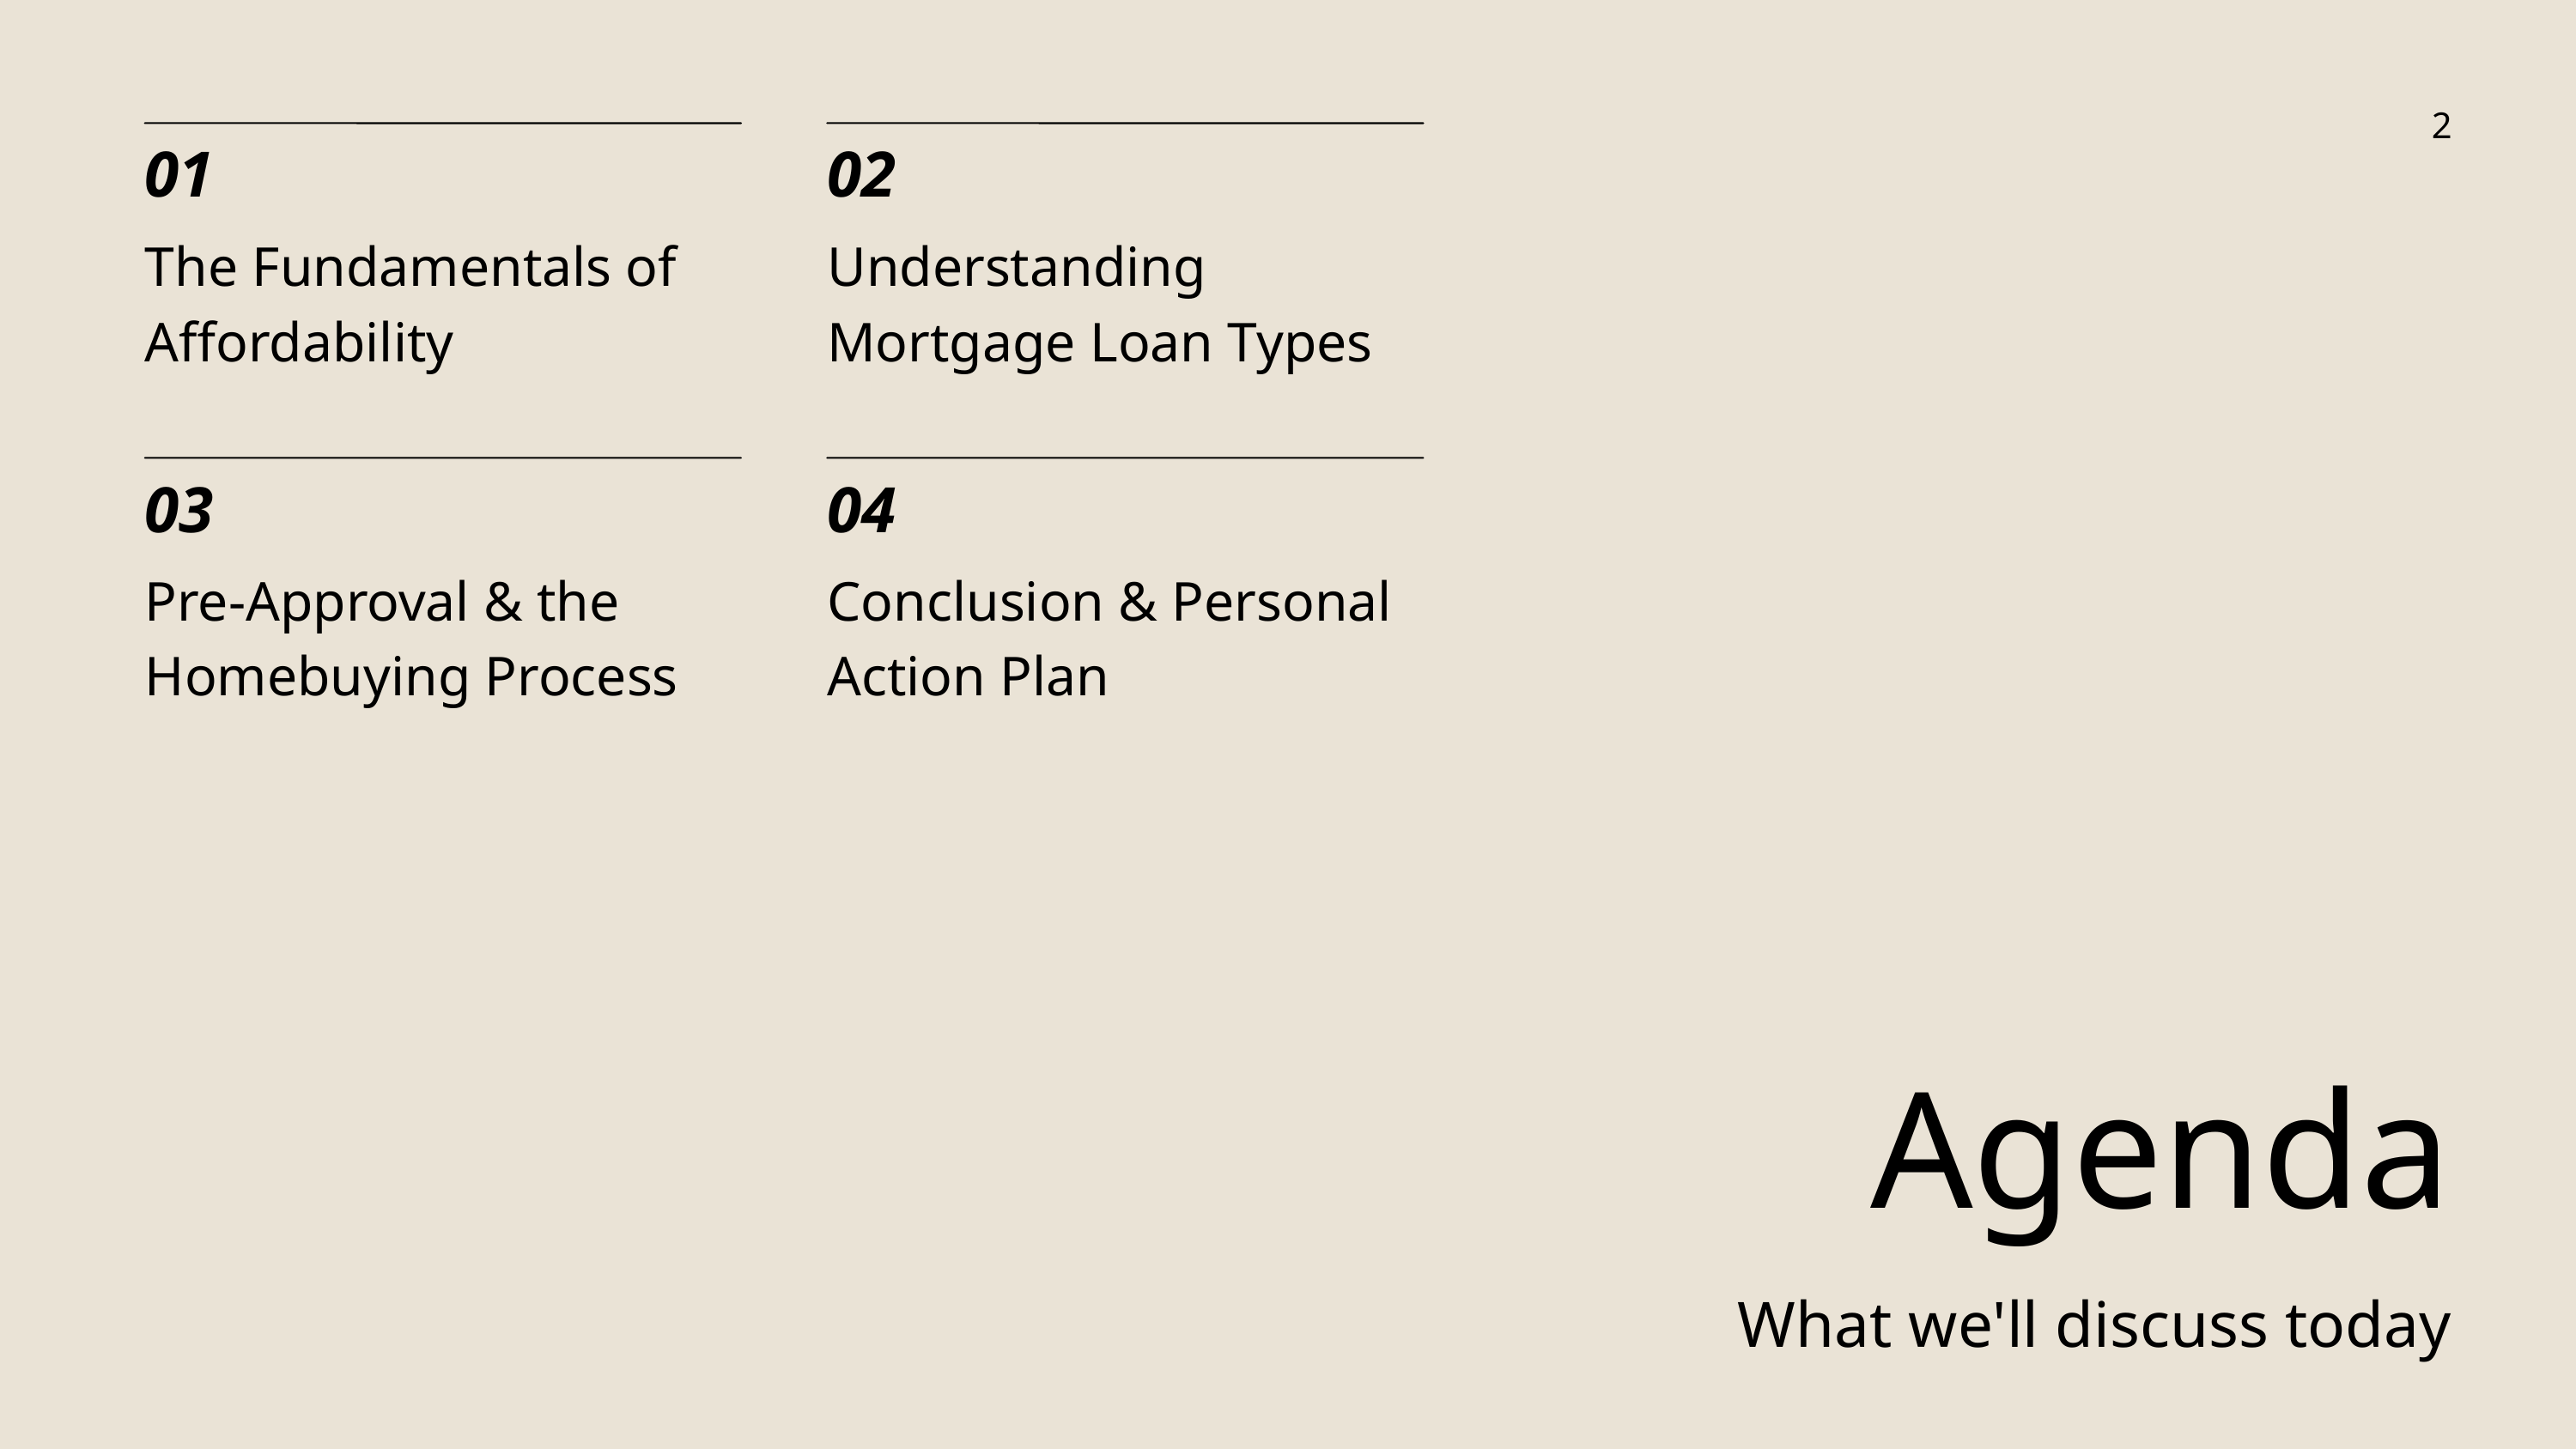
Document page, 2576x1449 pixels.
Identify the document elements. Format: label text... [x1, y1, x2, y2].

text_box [144, 122, 742, 373]
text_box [826, 457, 1424, 708]
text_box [987, 1073, 2452, 1367]
text_box 2 [2431, 95, 2452, 146]
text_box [144, 457, 742, 708]
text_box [826, 122, 1424, 373]
